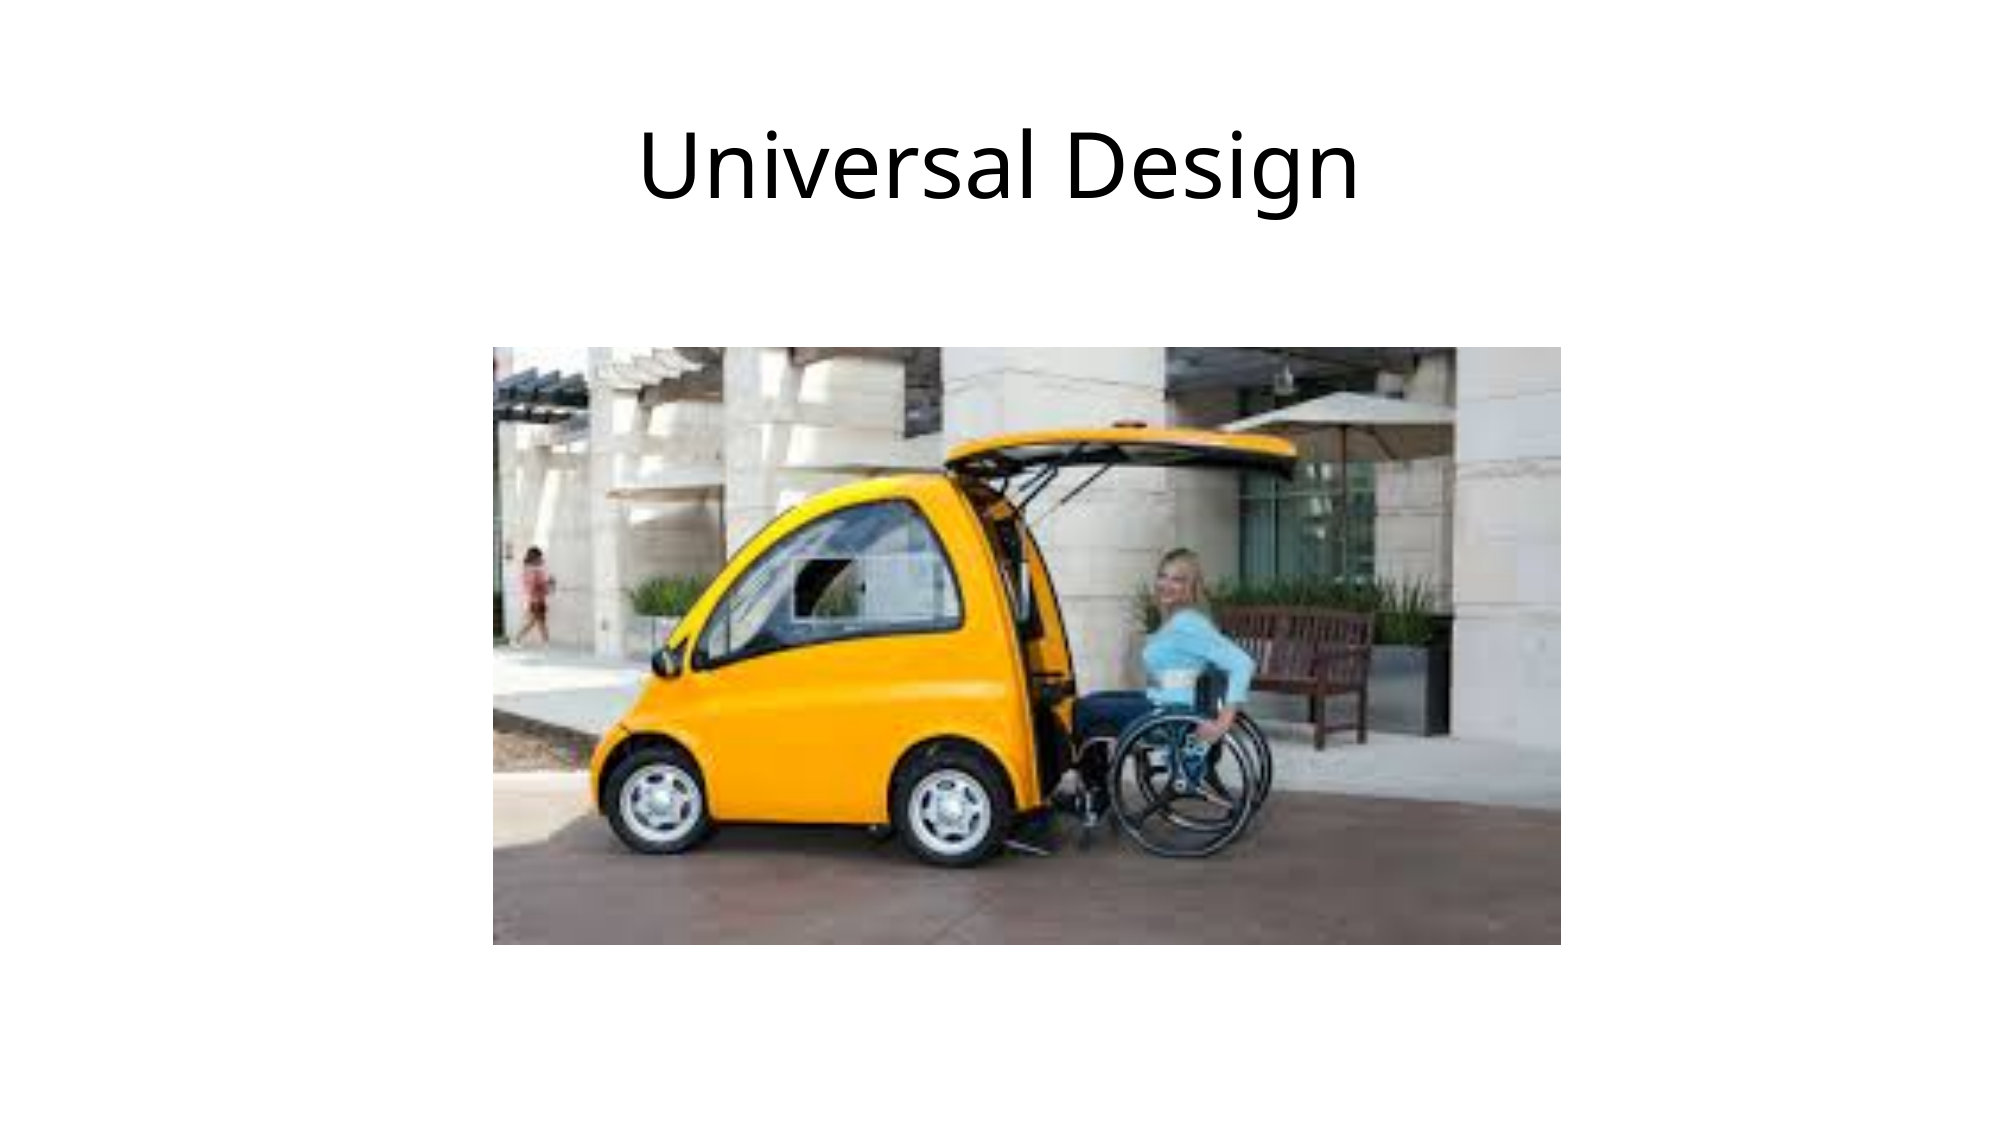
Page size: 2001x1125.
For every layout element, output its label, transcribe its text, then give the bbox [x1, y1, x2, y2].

title Universal Design [137, 59, 1863, 278]
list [493, 347, 1561, 945]
